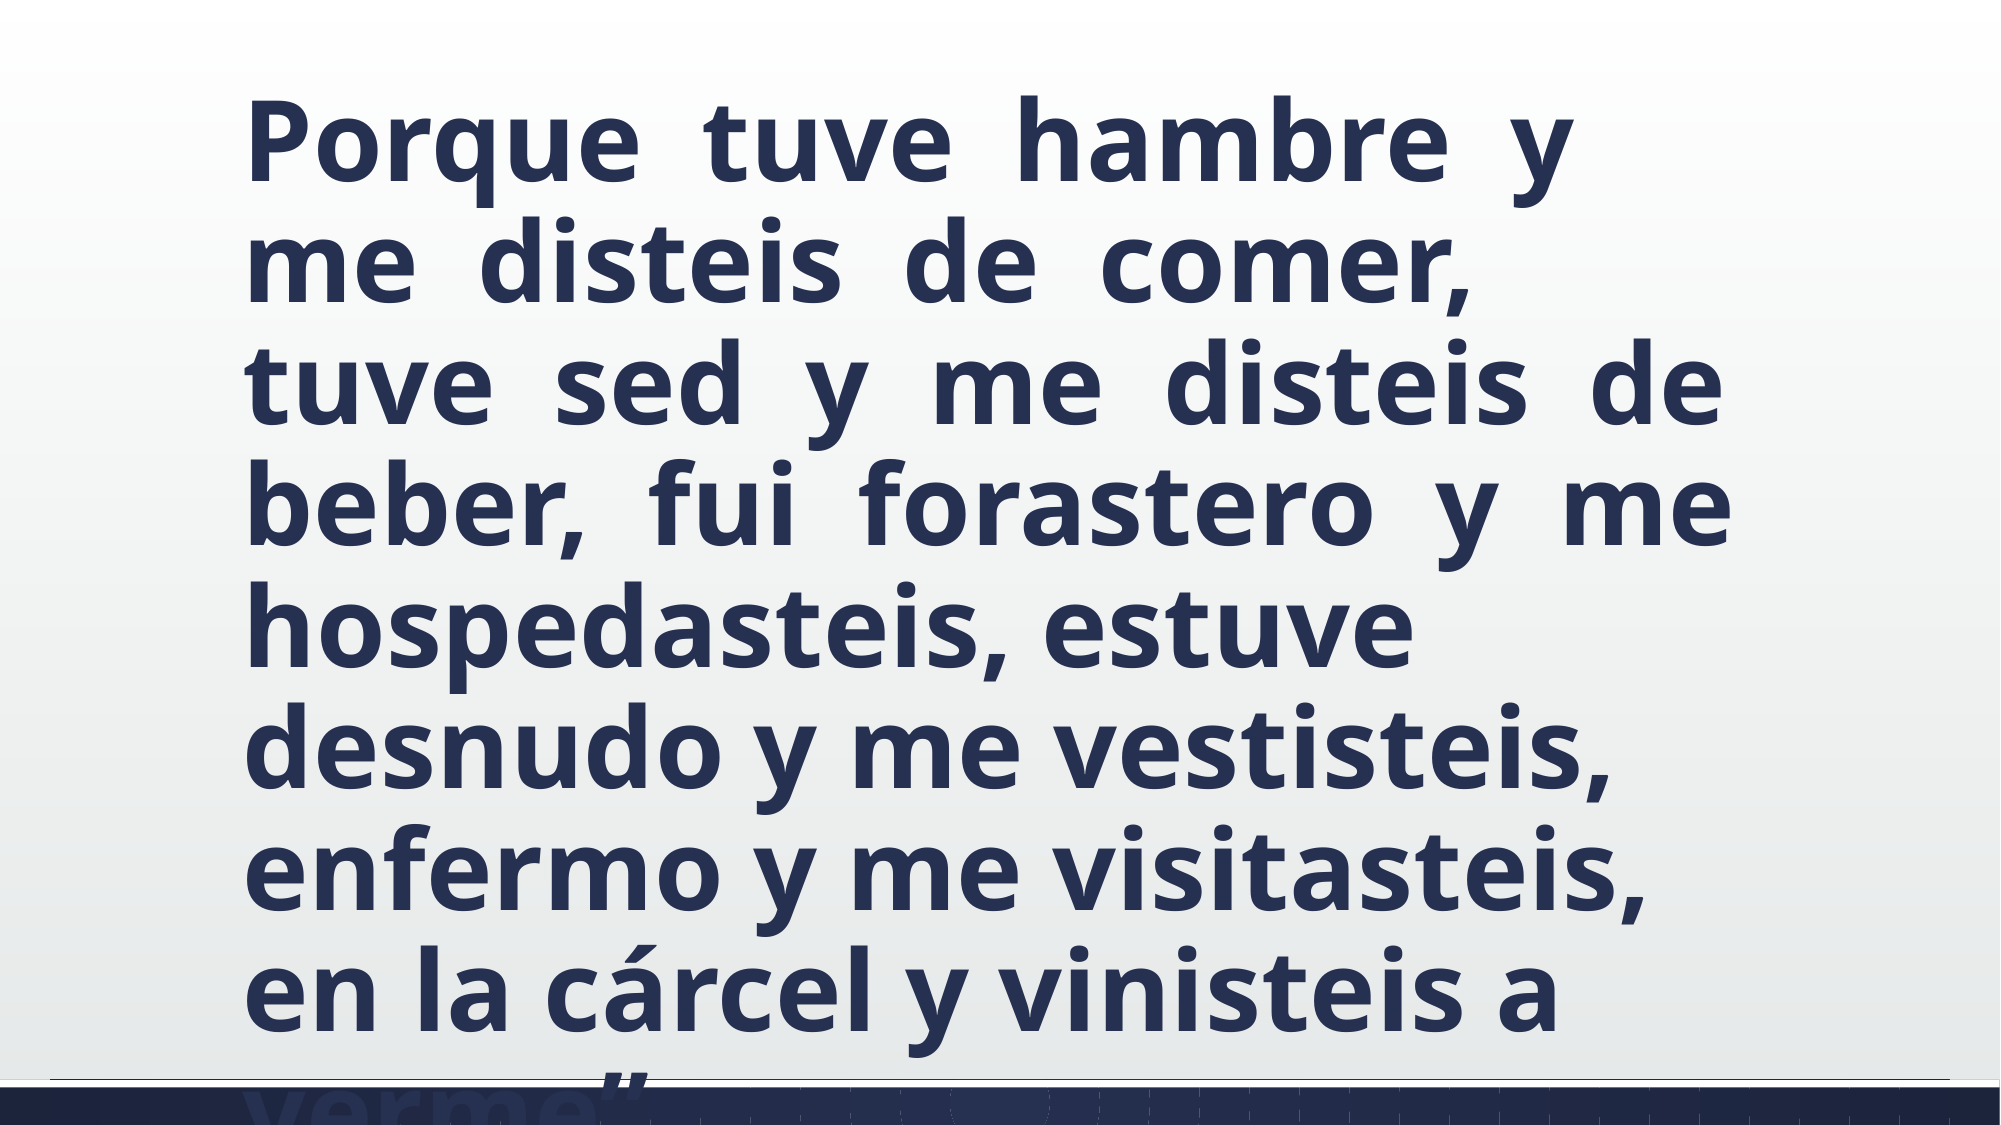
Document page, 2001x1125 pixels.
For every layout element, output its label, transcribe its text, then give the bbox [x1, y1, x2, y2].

list Porque tuve hambre y me disteis de comer, tuve sed y me disteis de beber, fui forastero y me hospedasteis, estuve desnudo y me vestisteis, enfermo y me visitasteis, en la cárcel y vinisteis a verme”. [219, 76, 1780, 990]
